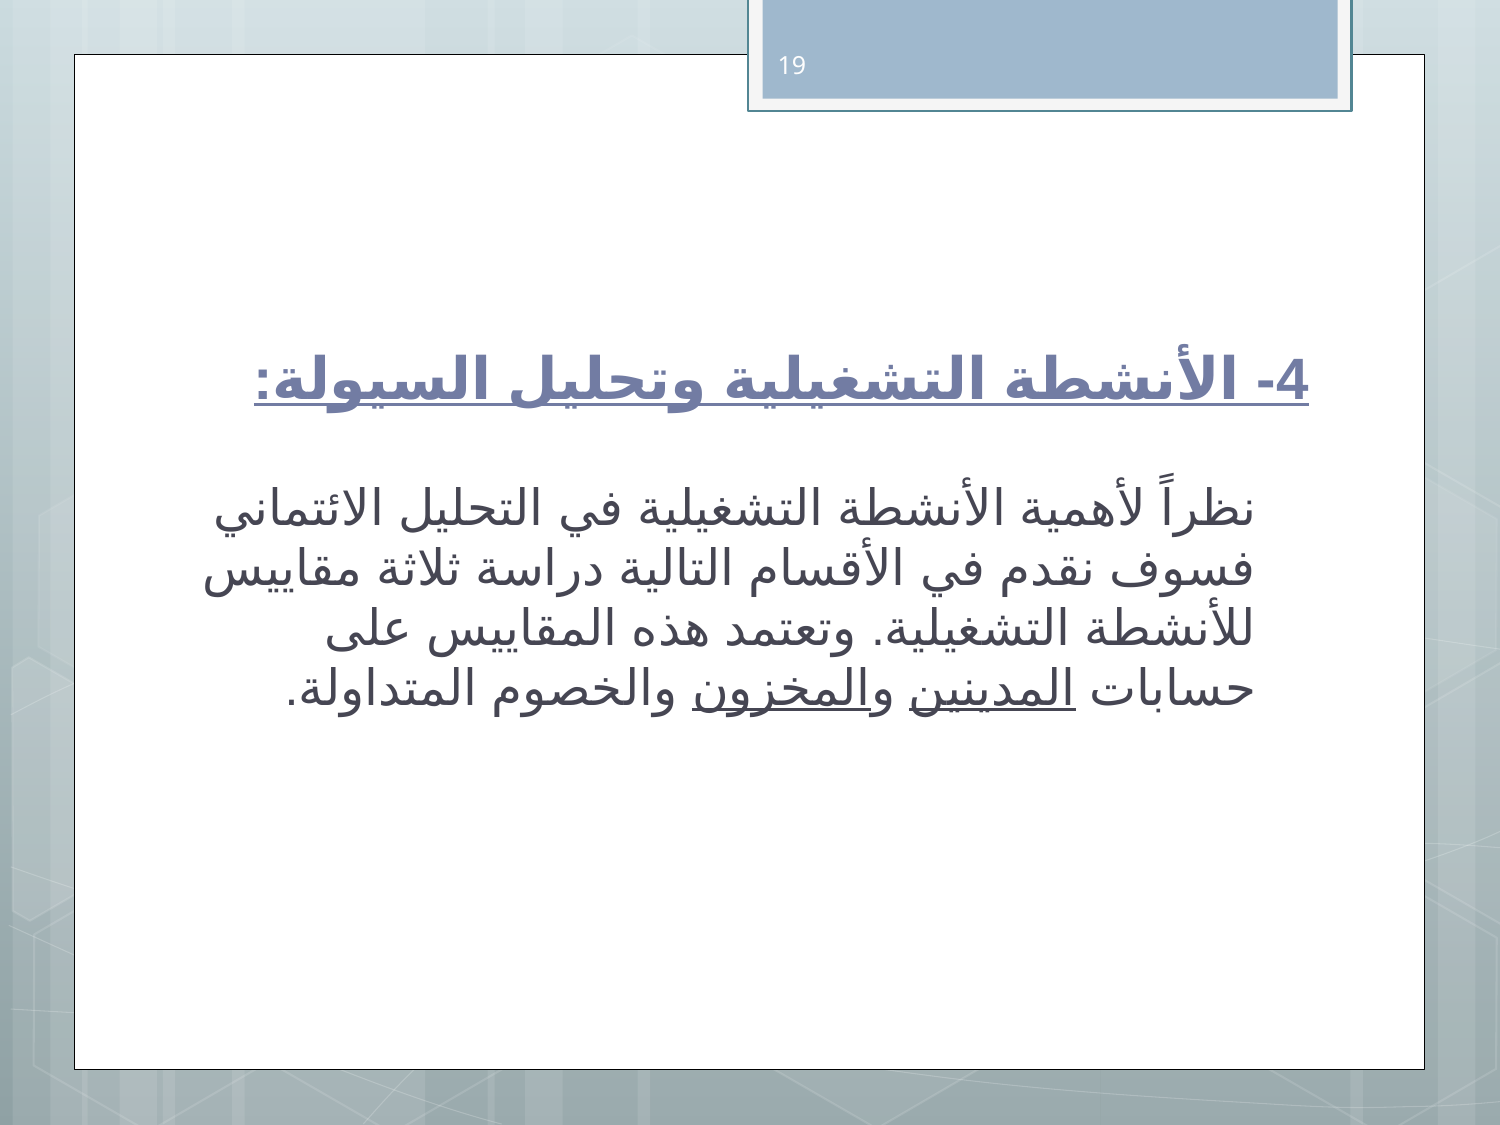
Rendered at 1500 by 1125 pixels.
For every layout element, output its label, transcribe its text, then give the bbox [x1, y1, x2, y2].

list نظراً لأهمية الأنشطة التشغيلية في التحليل الائتماني فسوف نقدم في الأقسام التالية دراسة ثلاثة مقاييس للأنشطة التشغيلية. وتعتمد هذه المقاييس على حسابات المدينين والمخزون والخصوم المتداولة. [171, 468, 1283, 792]
slide_number 19 [762, 36, 982, 97]
title 4- الأنشطة التشغيلية وتحليل السيولة: [171, 231, 1324, 420]
